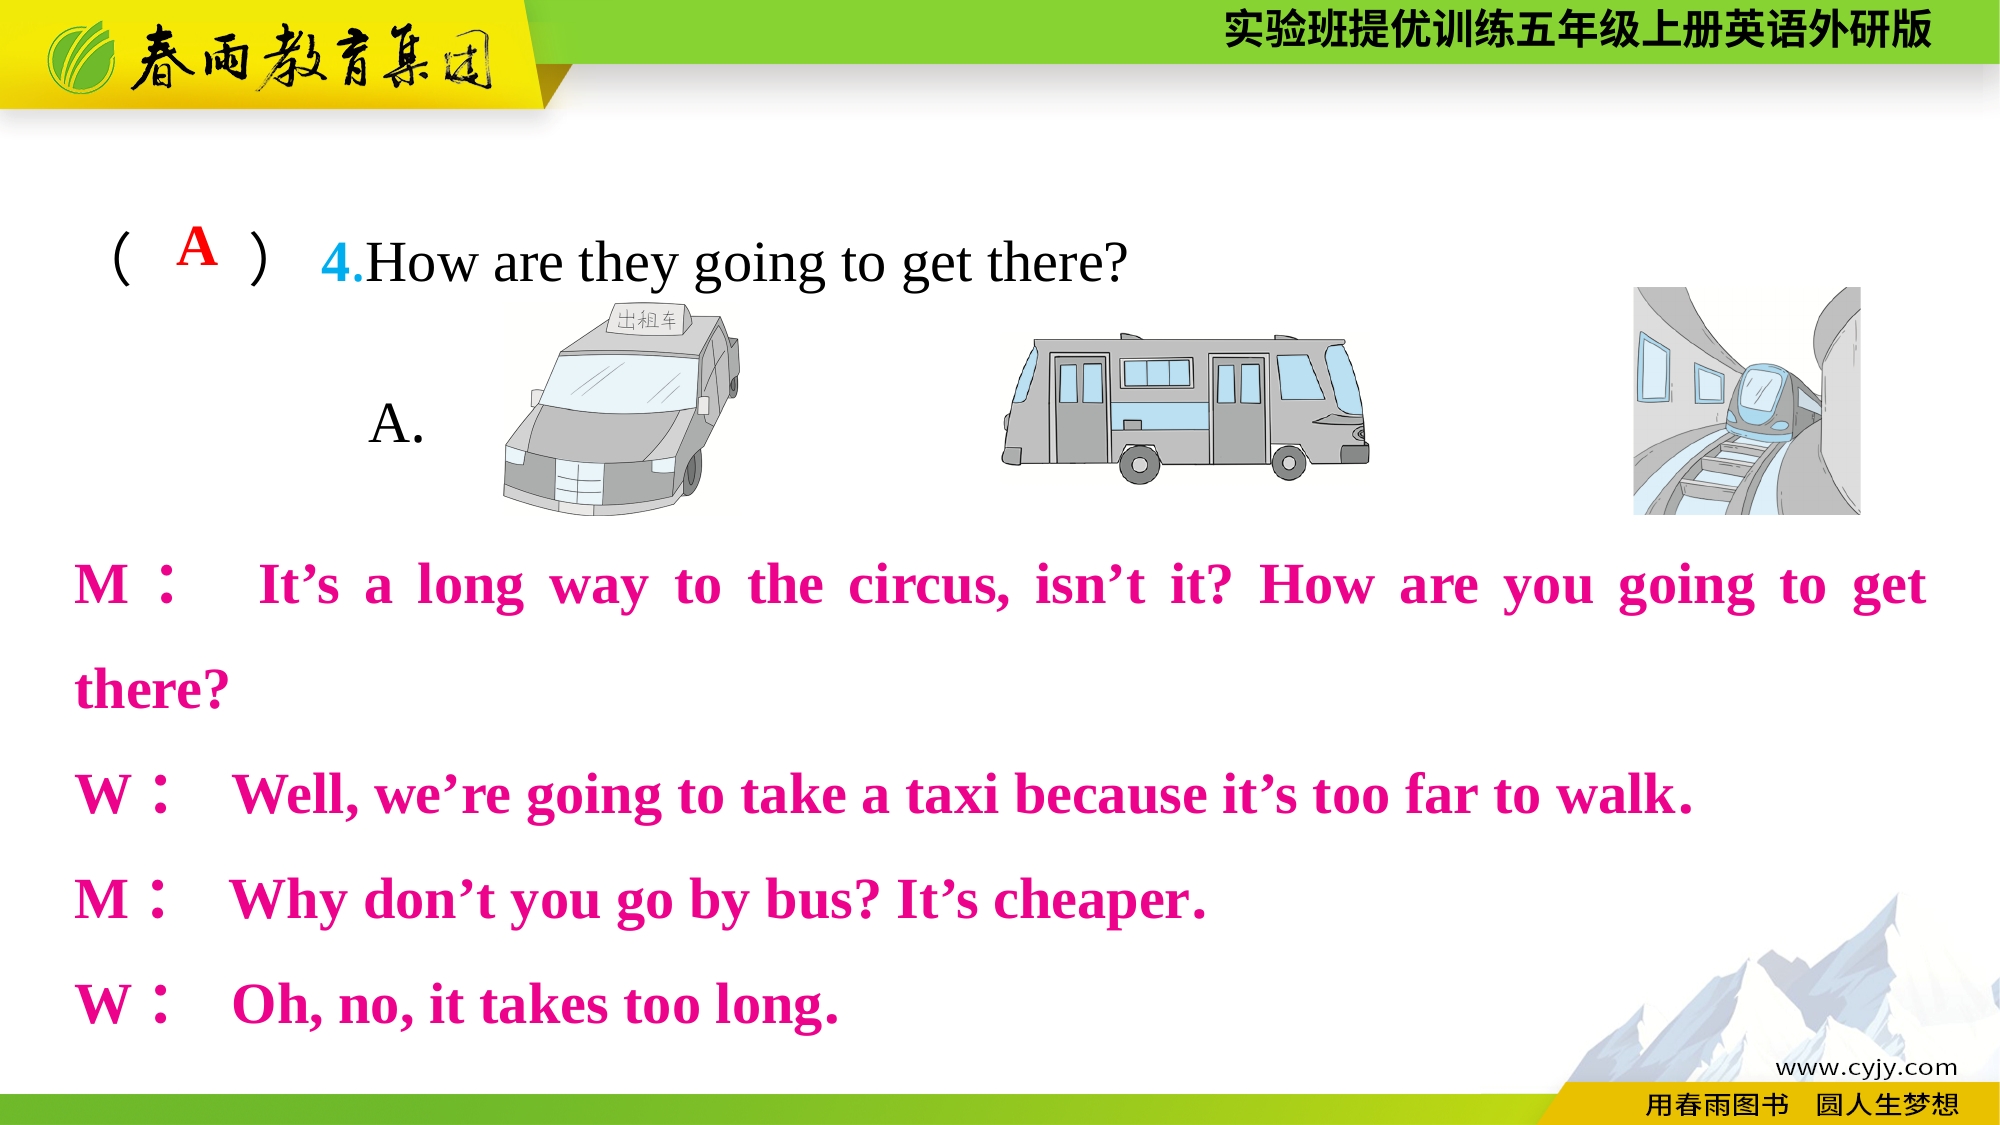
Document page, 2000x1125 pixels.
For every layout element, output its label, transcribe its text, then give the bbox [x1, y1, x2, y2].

text_box M： It’s a long way to the circus, isn’t it? How are you going to get there? W： Well, we’re going to take a taxi because it’s too far to walk. M： Why don’t you go by bus? It’s cheaper. W： Oh, no, it takes too long. [59, 502, 1944, 1043]
text_box A [161, 199, 234, 285]
picture [0, 0, 2000, 1125]
list （ ）4.How are they going to get there? A. B. C. [59, 180, 1944, 465]
